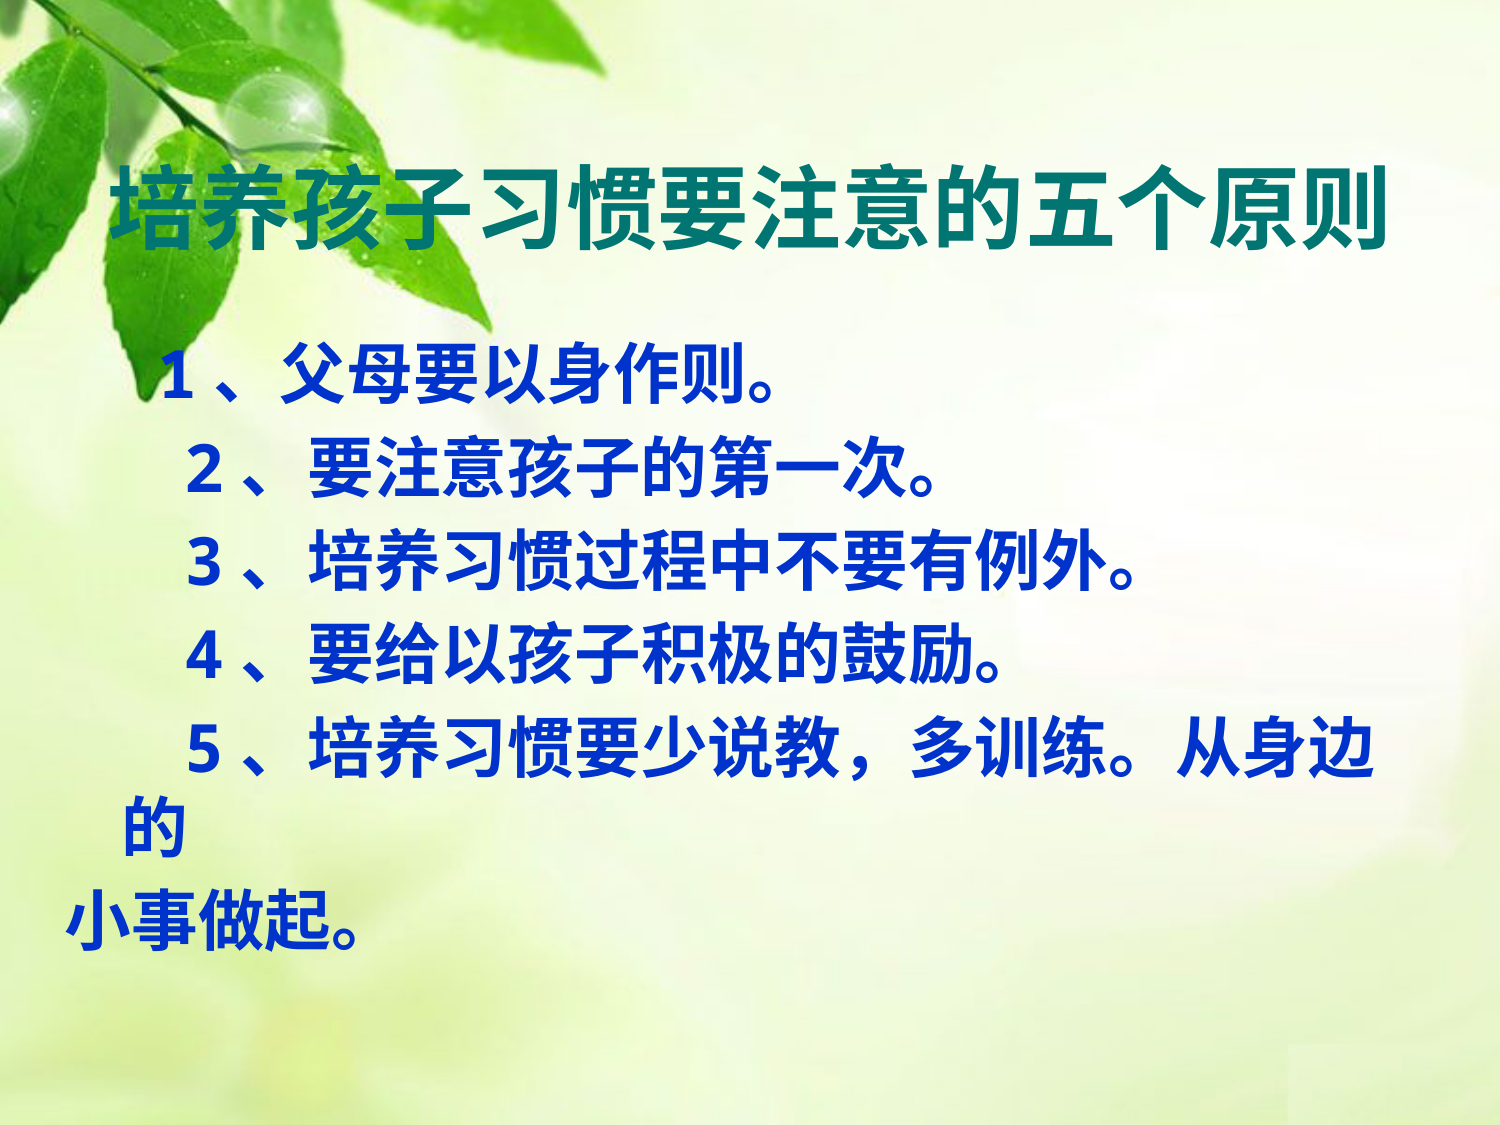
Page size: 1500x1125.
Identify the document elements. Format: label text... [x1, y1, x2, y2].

picture [0, 0, 1500, 1125]
list 1、父母要以身作则。 2、要注意孩子的第一次。 3、培养习惯过程中不要有例外。 4、要给以孩子积极的鼓励。 5、培养习惯要少说教，多训练。从身边的 小事做起。 [49, 324, 1452, 963]
title 培养孩子习惯要注意的五个原则 [49, 112, 1451, 301]
